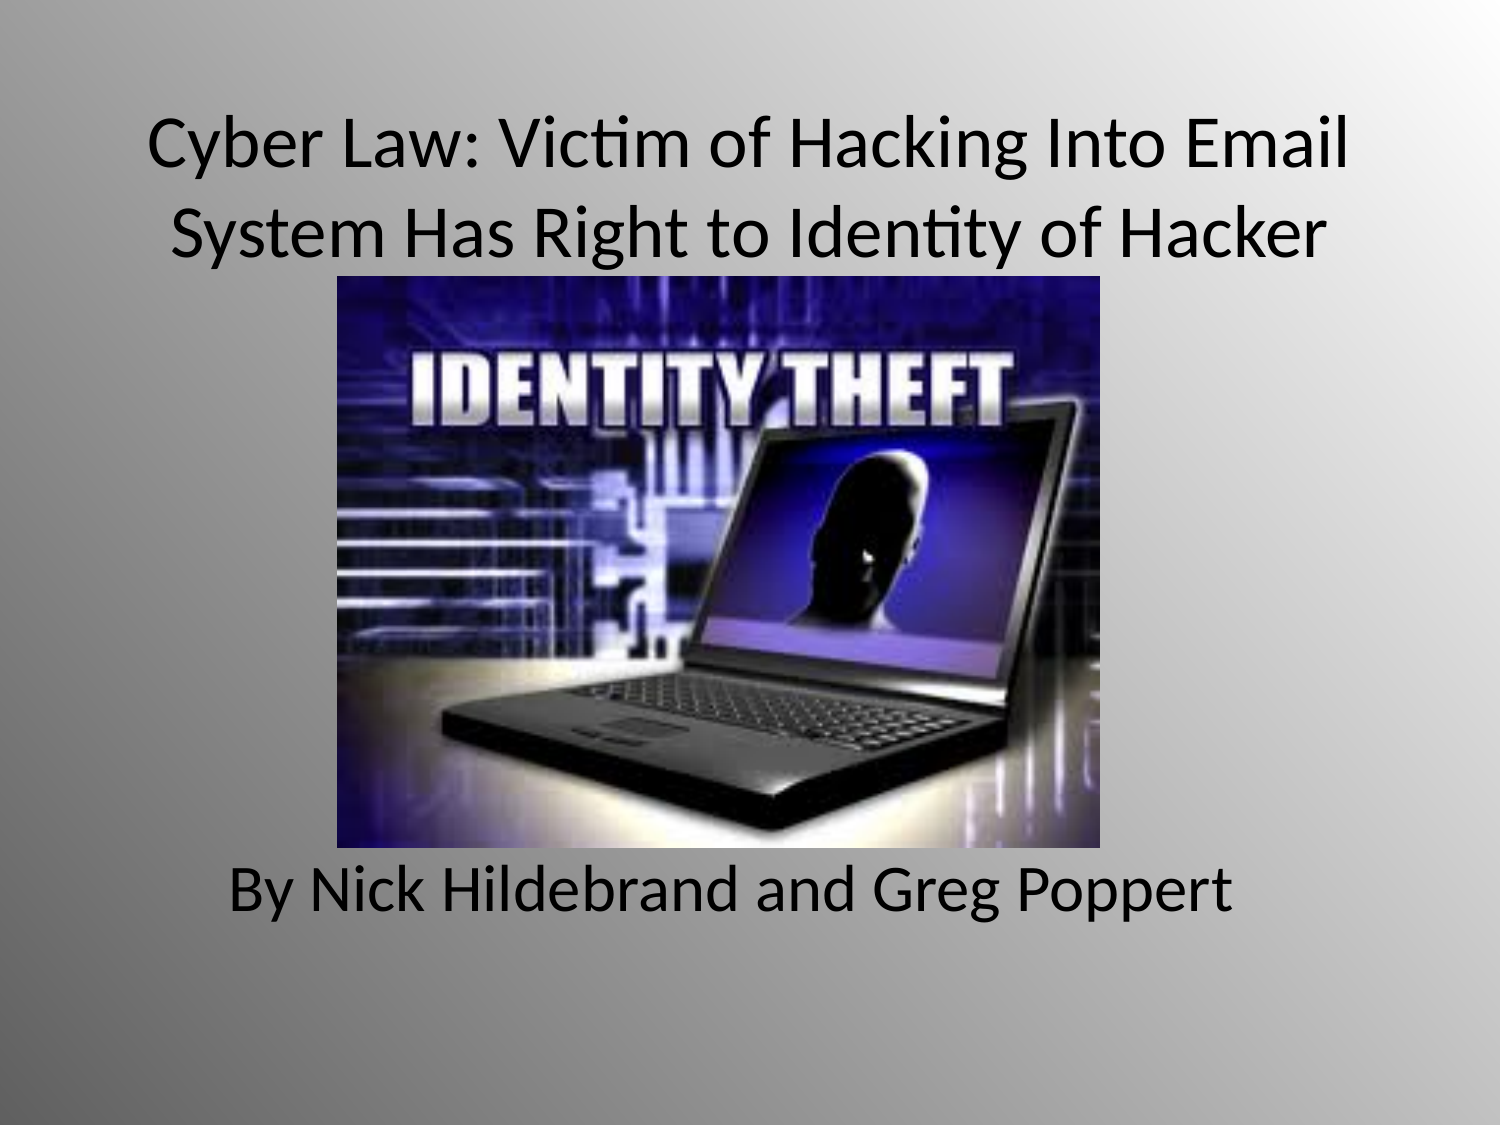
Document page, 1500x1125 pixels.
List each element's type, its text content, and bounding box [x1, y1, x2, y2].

subtitle By Nick Hildebrand and Greg Poppert [206, 837, 1257, 1125]
title Cyber Law: Victim of Hacking Into Email System Has Right to Identity of Hacker [112, 62, 1388, 304]
picture [337, 275, 1101, 848]
